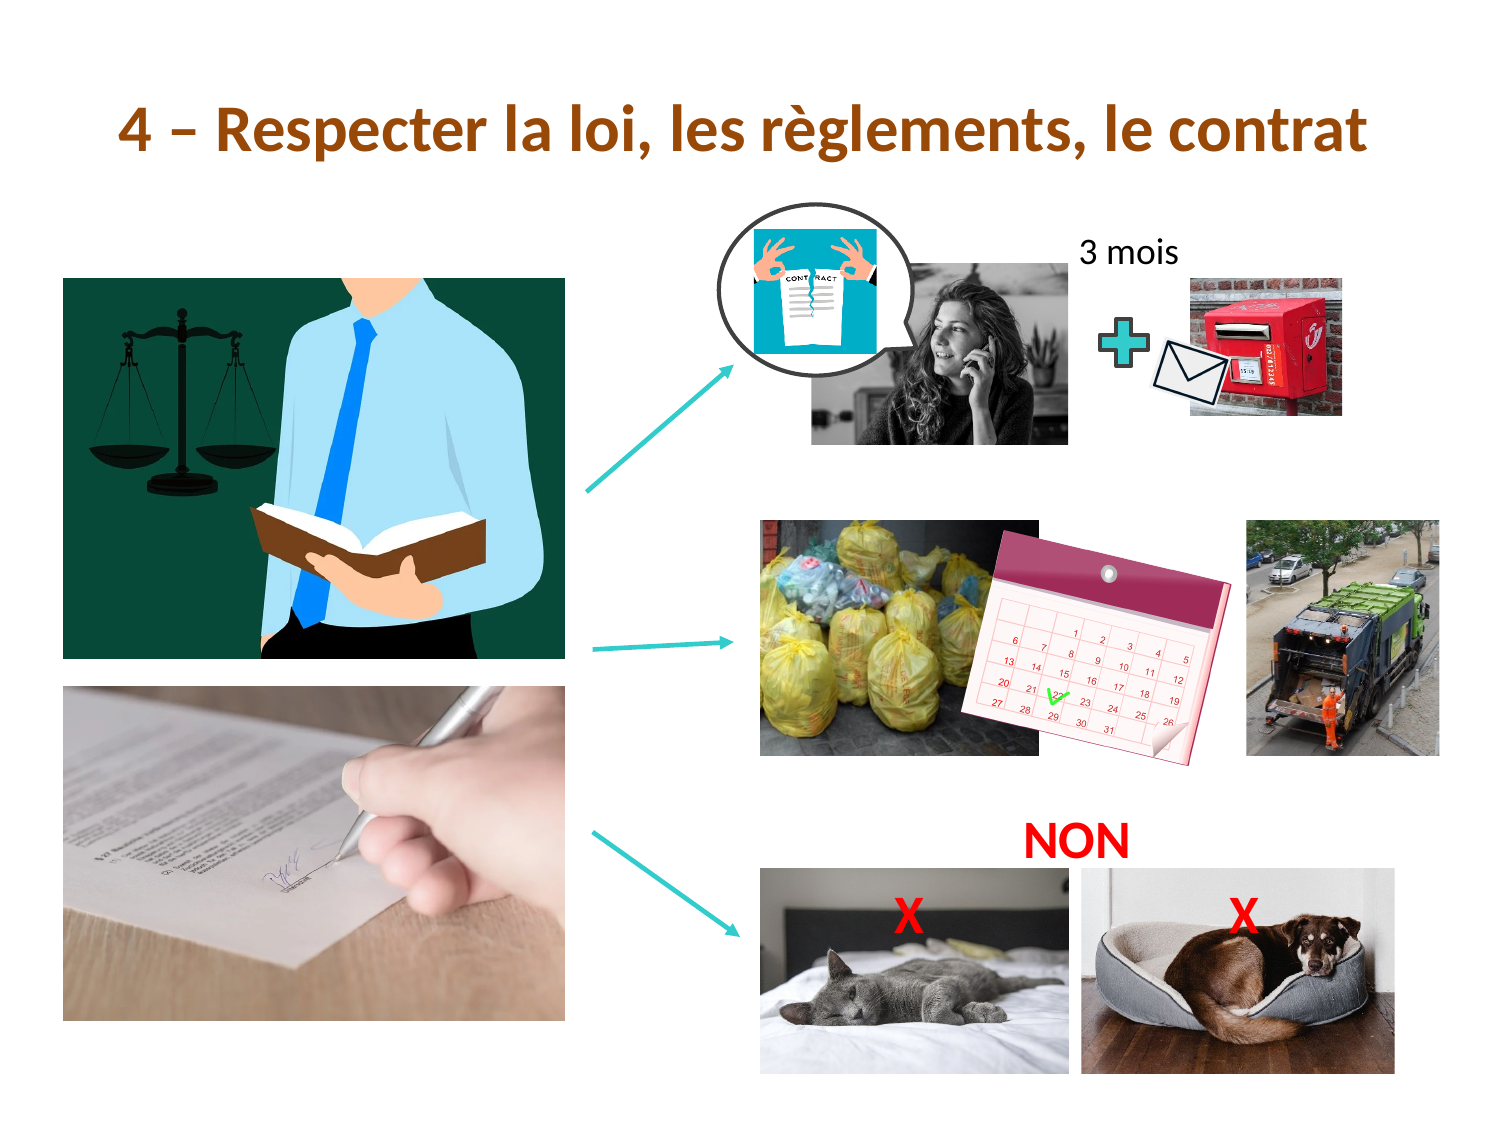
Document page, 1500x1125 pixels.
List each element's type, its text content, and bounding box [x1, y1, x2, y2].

title 4 – Respecter la loi, les règlements, le contrat [76, 42, 1427, 202]
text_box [63, 204, 1440, 1074]
